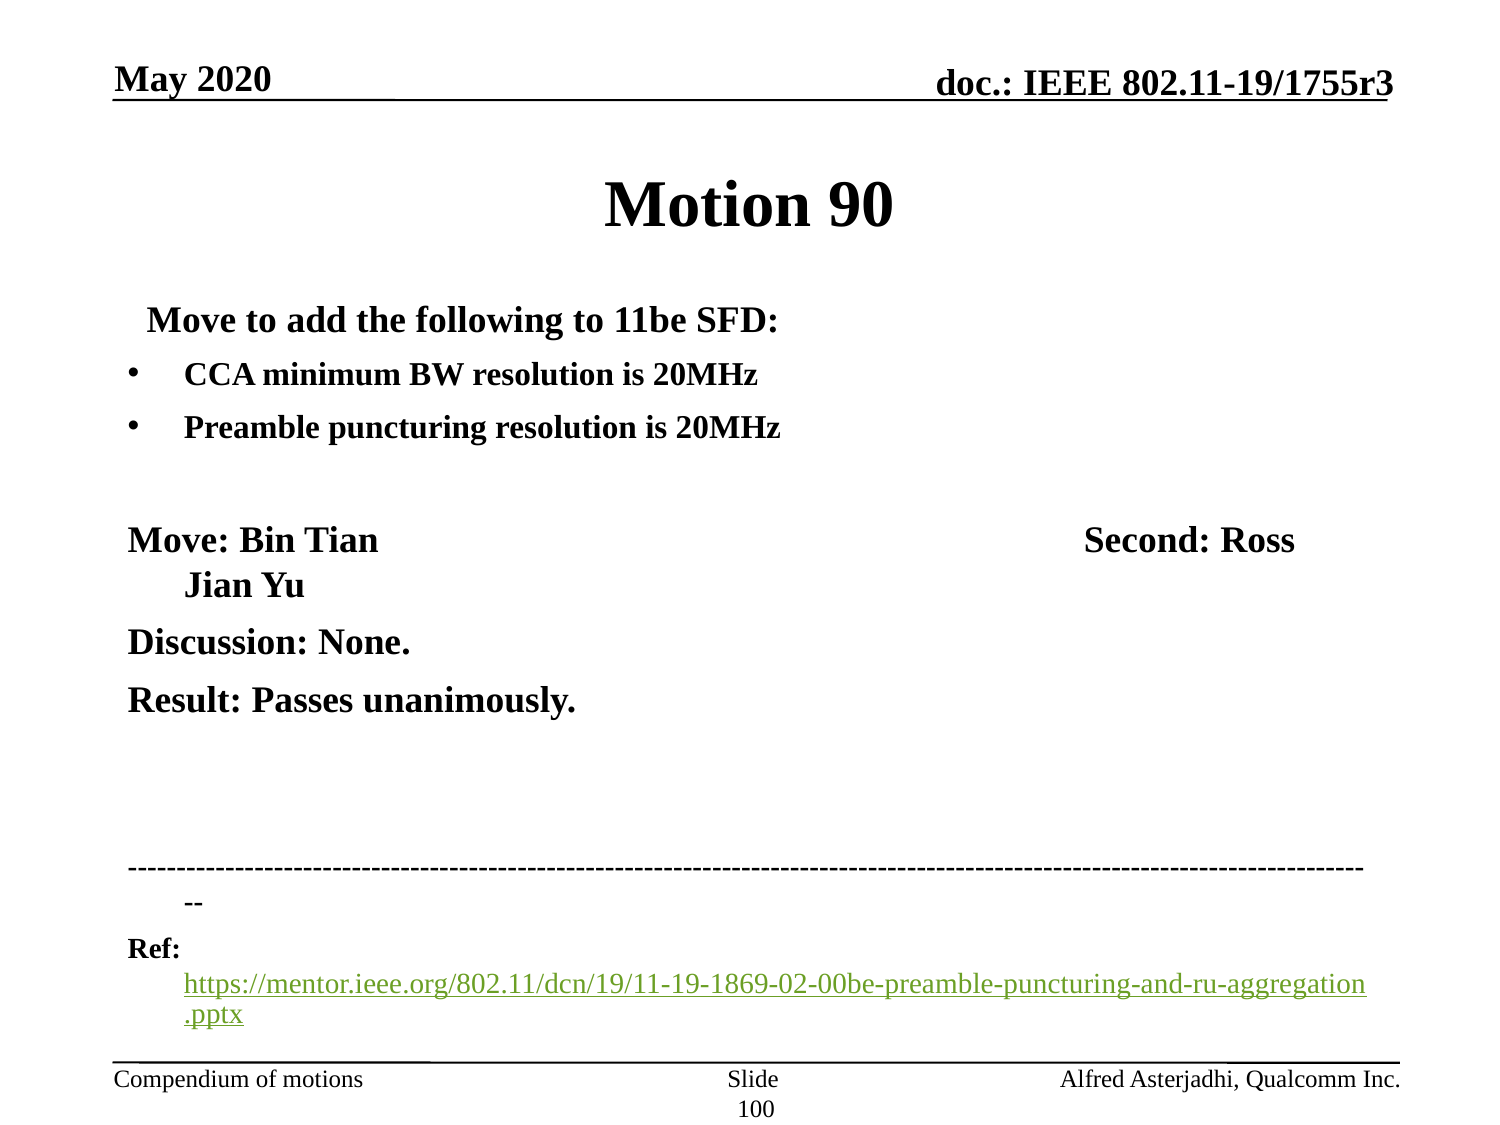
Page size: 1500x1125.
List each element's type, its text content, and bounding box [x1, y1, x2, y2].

footer Alfred Asterjadhi, Qualcomm Inc. [878, 1061, 1402, 1093]
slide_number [114, 54, 423, 100]
list Move to add the following to 11be SFD: CCA minimum BW resolution is 20MHz Preamble puncturing resolution is 20MHz Move: Bin Tian Second: Ross Jian Yu Discussion: None. Result: Passes unanimously. --------------------------------------------------------------------------------------------------------------------------------- Ref: https://mentor.ieee.org/802.11/dcn/19/11-19-1869-02-00be-preamble-puncturing-and-ru-aggregation.pptx [112, 286, 1388, 1071]
slide_number Slide 100 [712, 1061, 800, 1123]
title Motion 90 [112, 112, 1388, 286]
